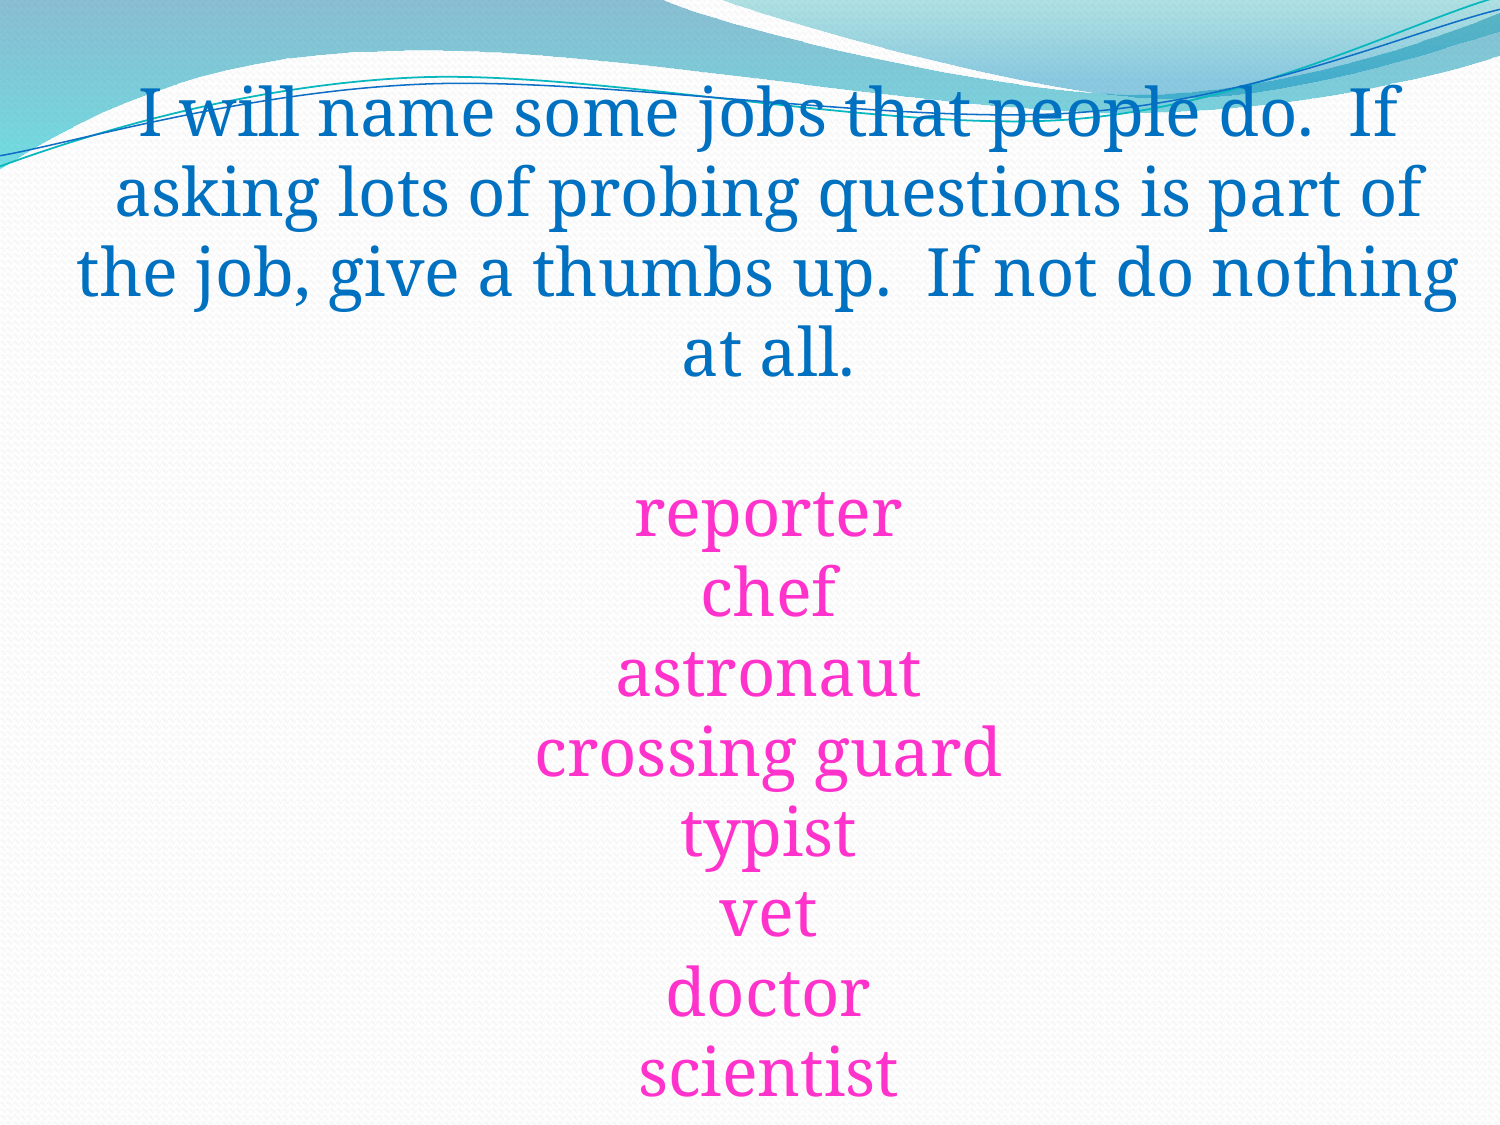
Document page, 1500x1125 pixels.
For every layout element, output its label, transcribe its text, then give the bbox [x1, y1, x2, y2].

text_box I will name some jobs that people do. If asking lots of probing questions is part of the job, give a thumbs up. If not do nothing at all. reporter chef astronaut crossing guard typist vet doctor scientist mover [49, 62, 1488, 1125]
